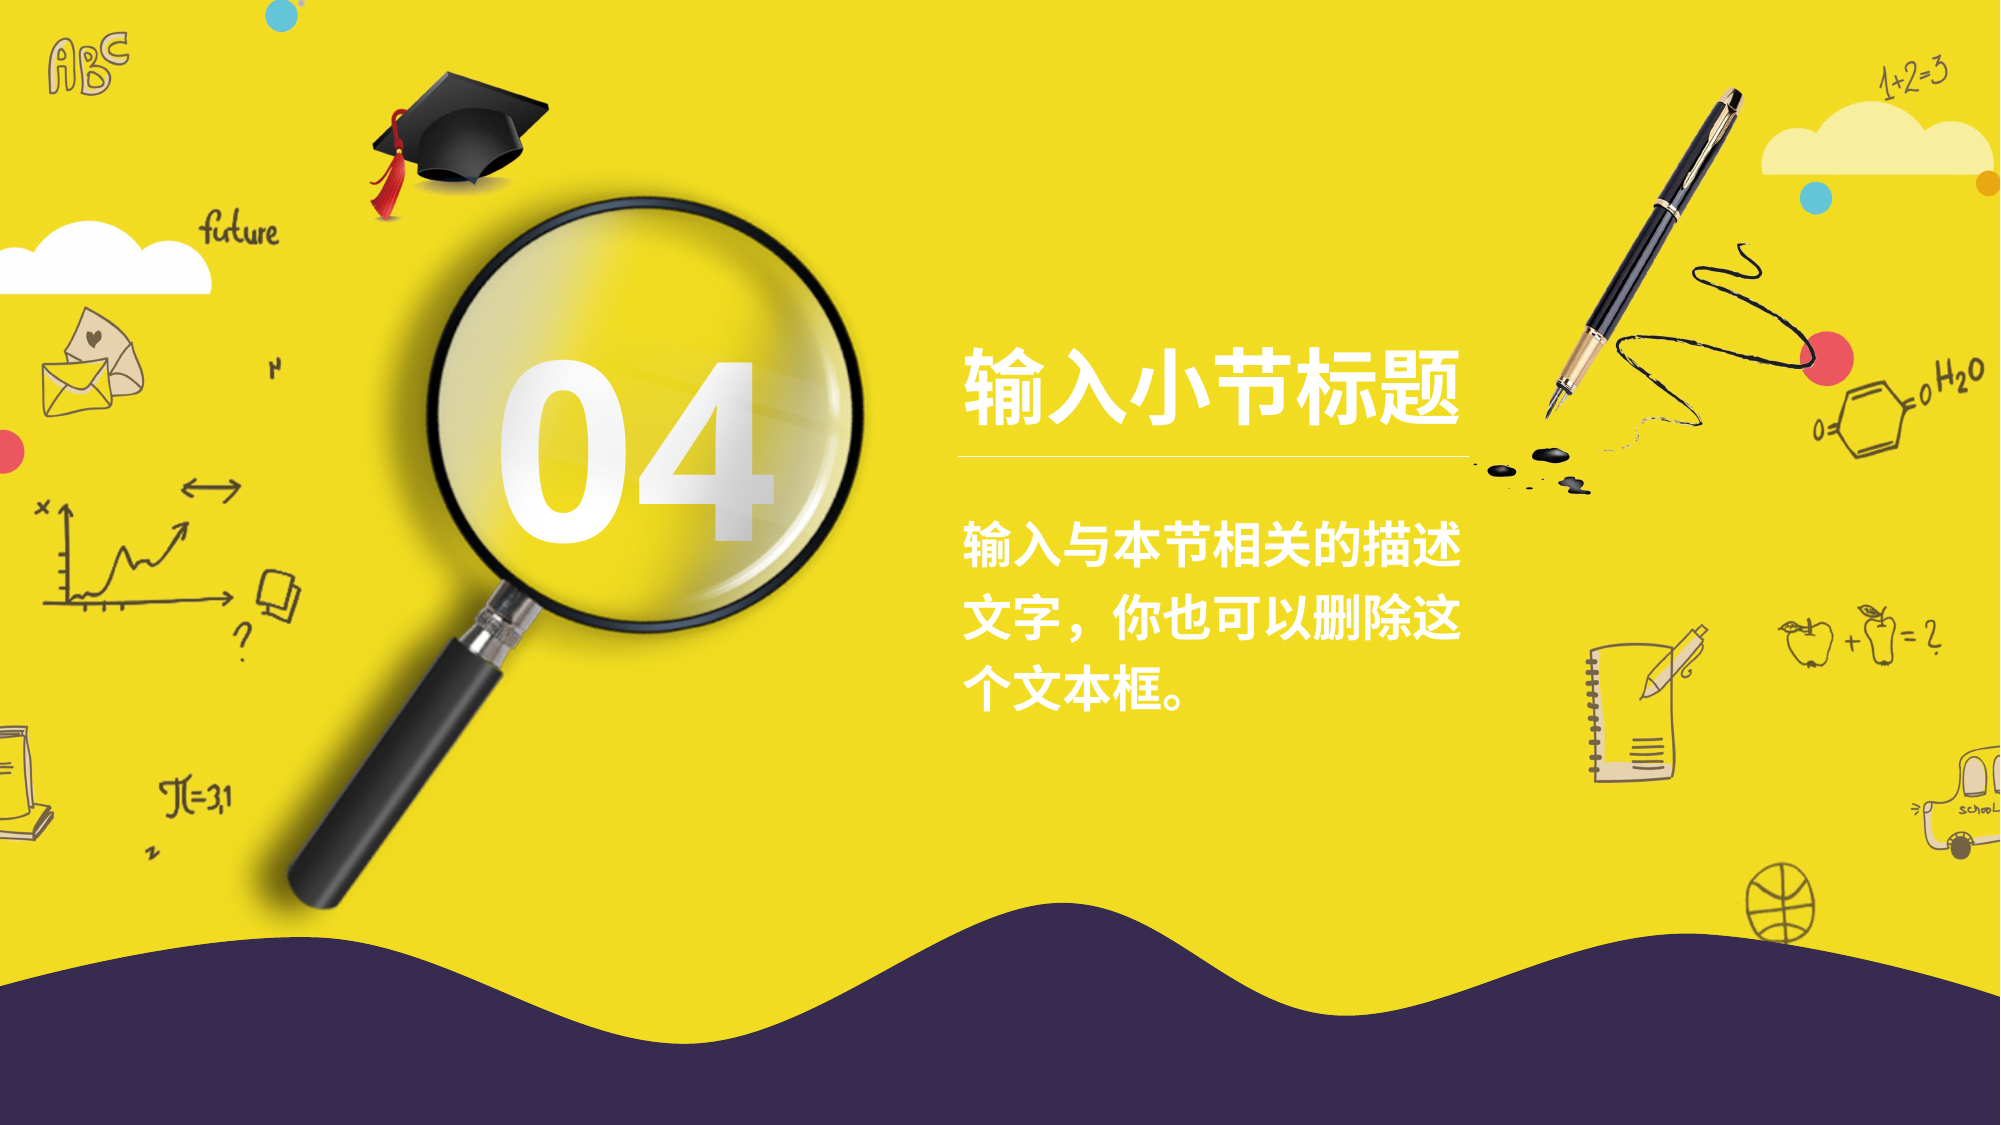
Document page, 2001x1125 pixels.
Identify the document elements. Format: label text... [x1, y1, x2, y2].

list 输入与本节相关的描述文字，你也可以删除这个文本框。 [947, 494, 1496, 663]
picture [0, 0, 2001, 1125]
text_box [0, 901, 2000, 1125]
title 输入小节标题 [957, 257, 1496, 444]
text_box [174, 418, 252, 679]
